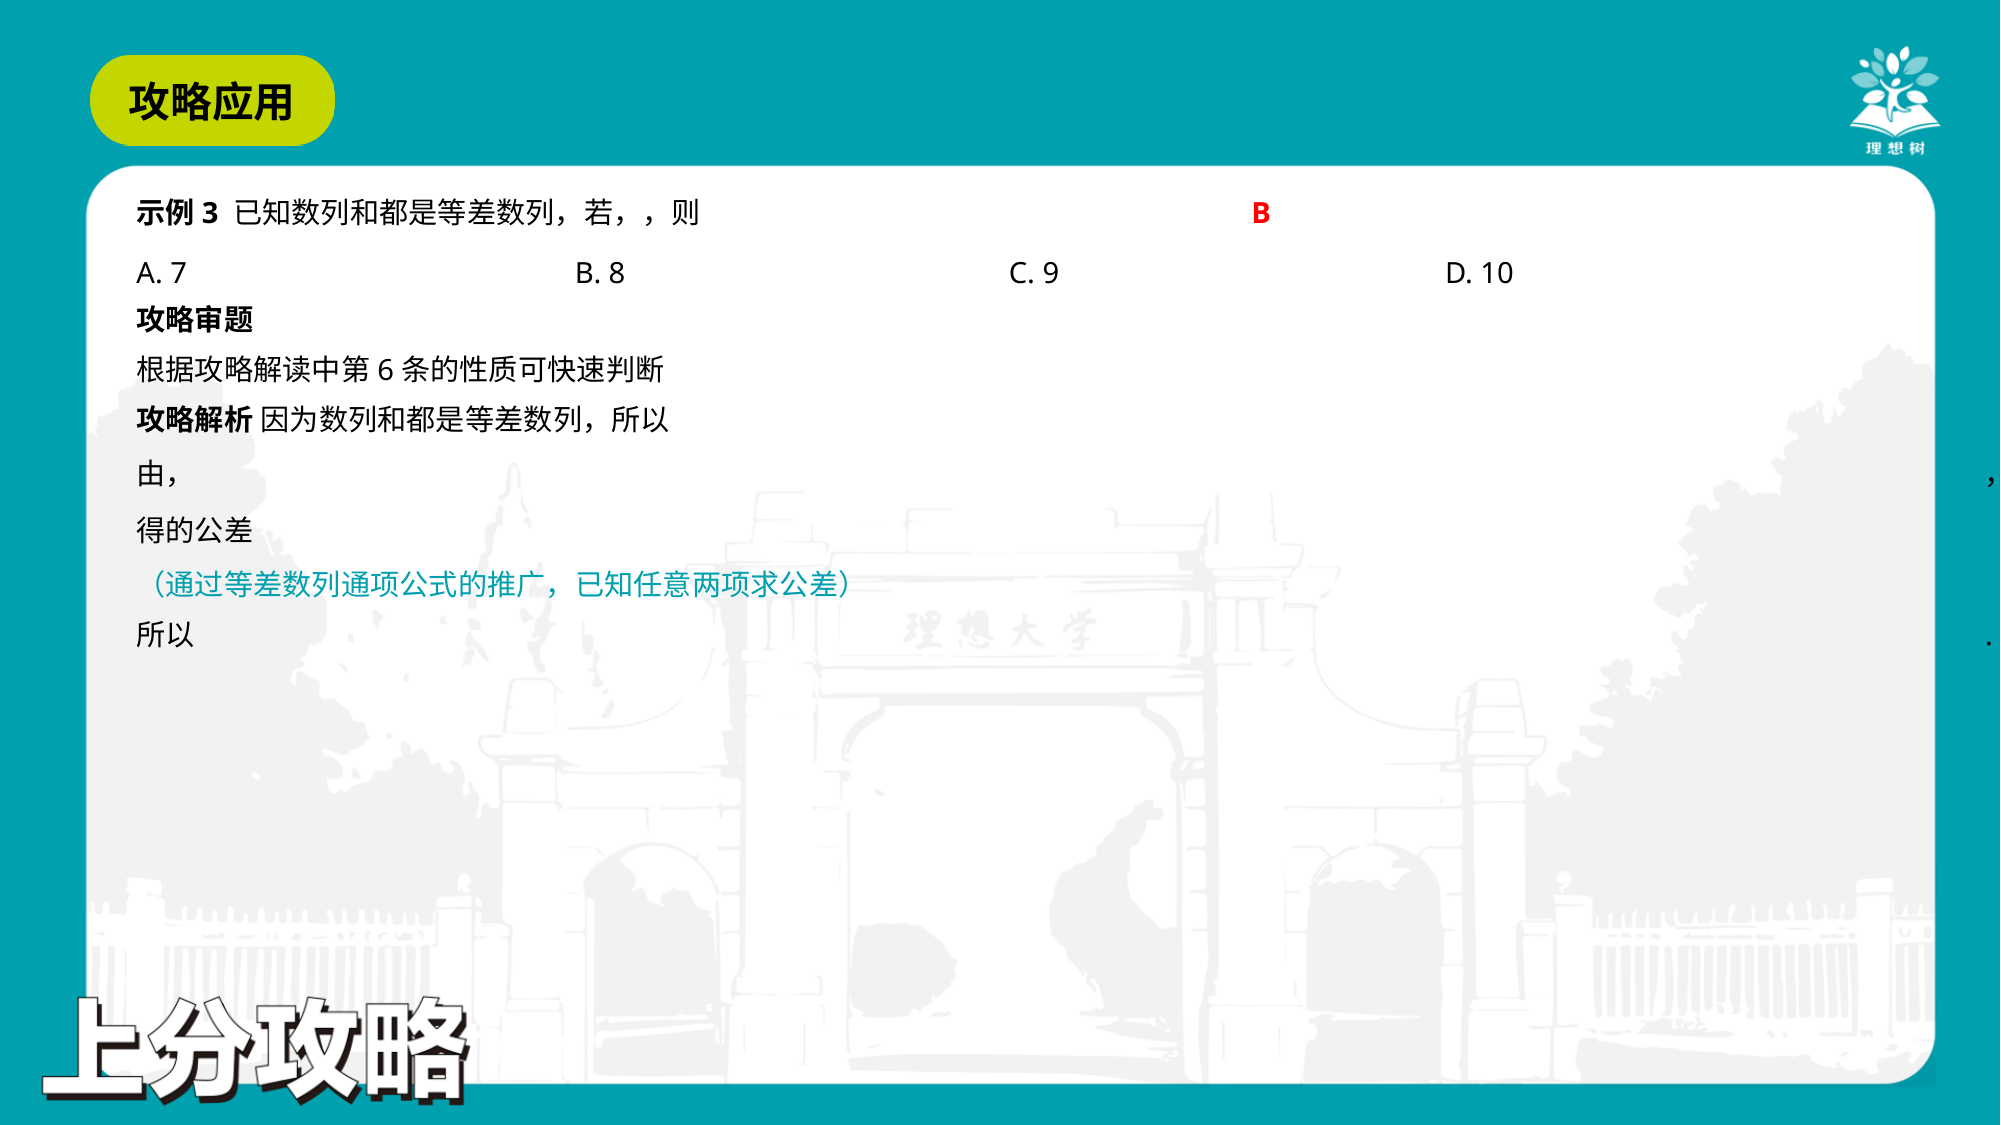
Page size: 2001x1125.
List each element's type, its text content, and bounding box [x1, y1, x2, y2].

text_box A. 7 B. 8 C. 9 D. 10 [136, 224, 1865, 283]
picture [0, 0, 2000, 1125]
text_box B [1243, 176, 1280, 223]
